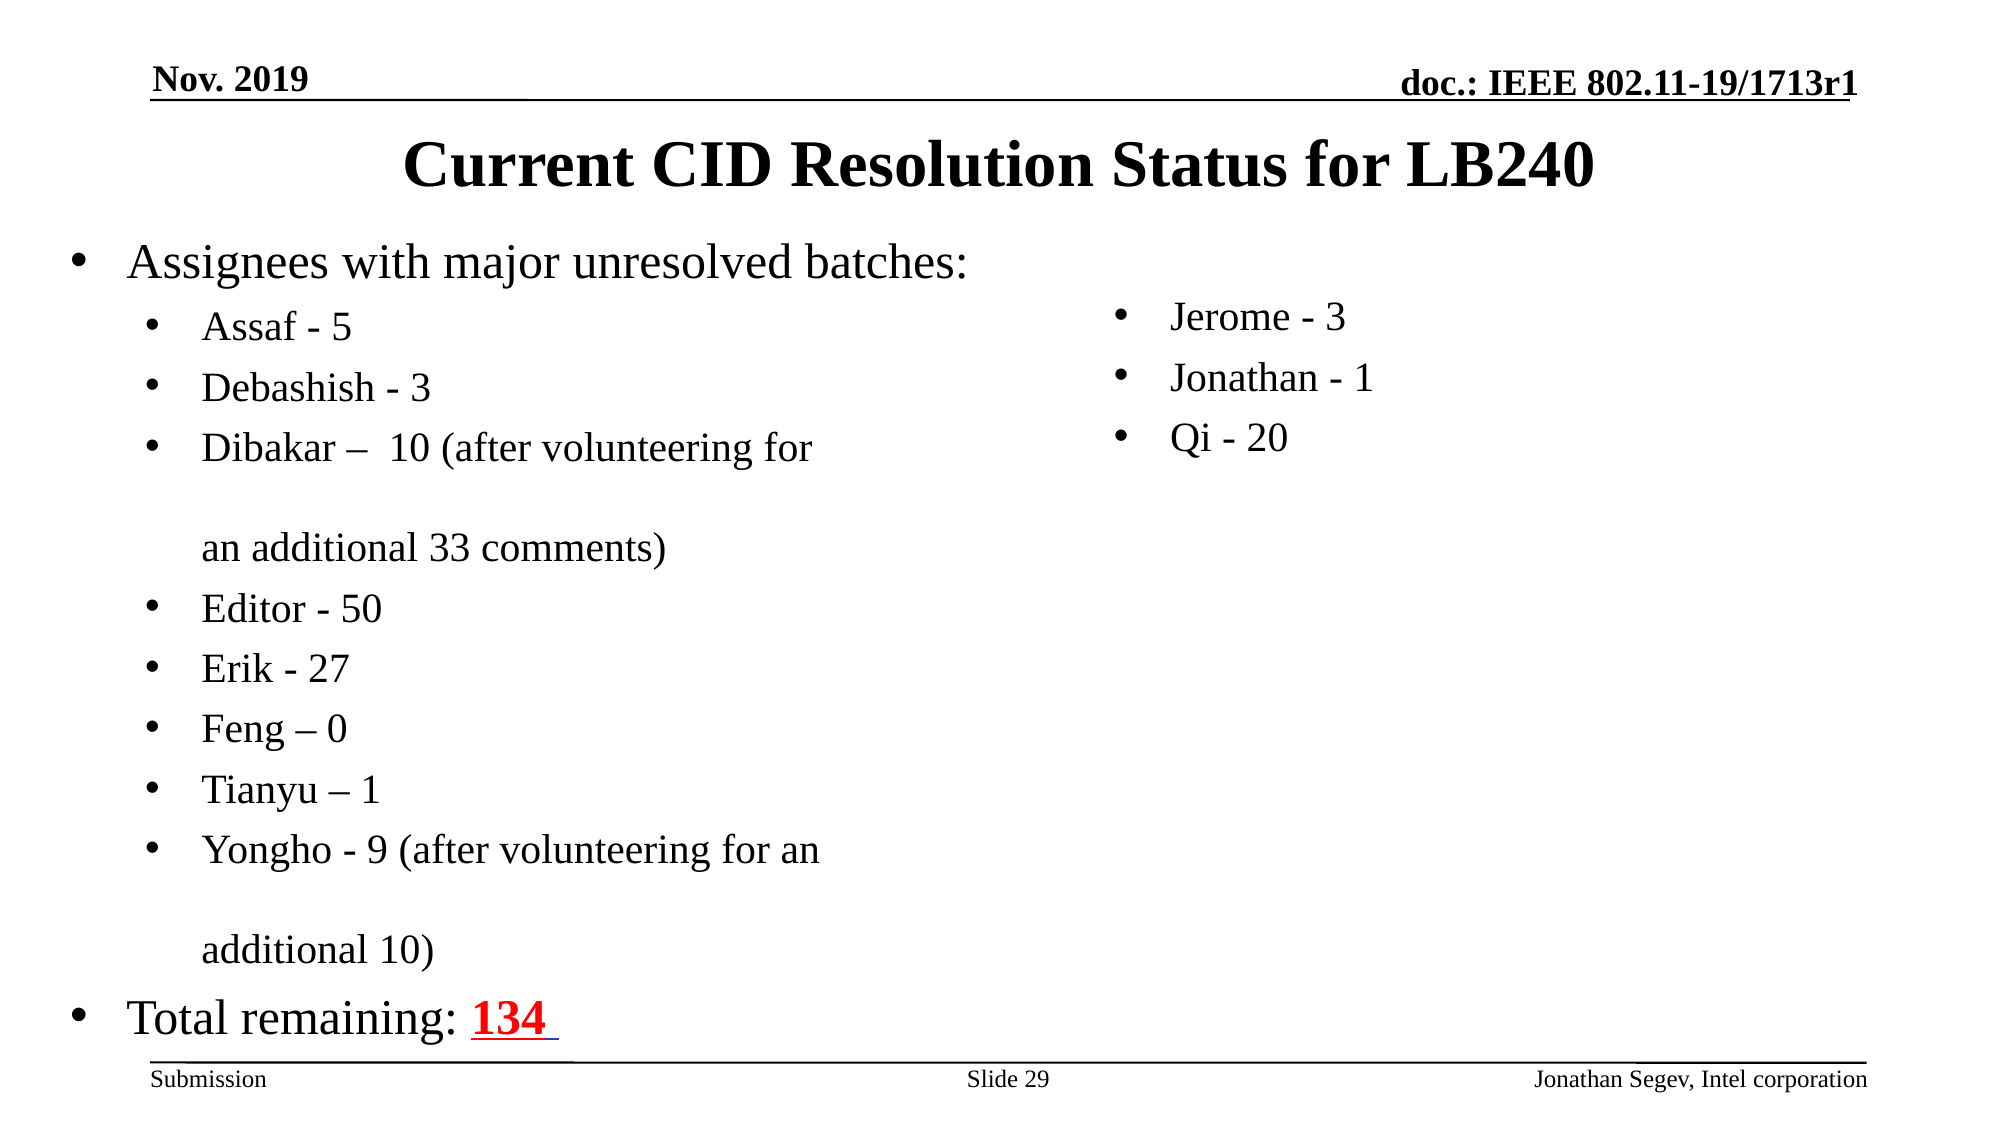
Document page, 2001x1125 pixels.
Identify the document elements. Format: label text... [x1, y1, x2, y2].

list Assignees with major unresolved batches: Assaf - 5 Debashish - 3 Dibakar – 10 (after volunteering for an additional 33 comments) Editor - 50 Erik - 27 Feng – 0 Tianyu – 1 Yongho - 9 (after volunteering for an additional 10) Total remaining: 134 [54, 220, 1001, 1000]
title Current CID Resolution Status for LB240 [149, 112, 1850, 209]
slide_number Slide 29 [950, 1061, 1067, 1123]
text_box Jerome - 3 Jonathan - 1 Qi - 20 [1023, 221, 1969, 1000]
footer Jonathan Segev, Intel corporation [1171, 1061, 1869, 1093]
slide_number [152, 54, 563, 100]
